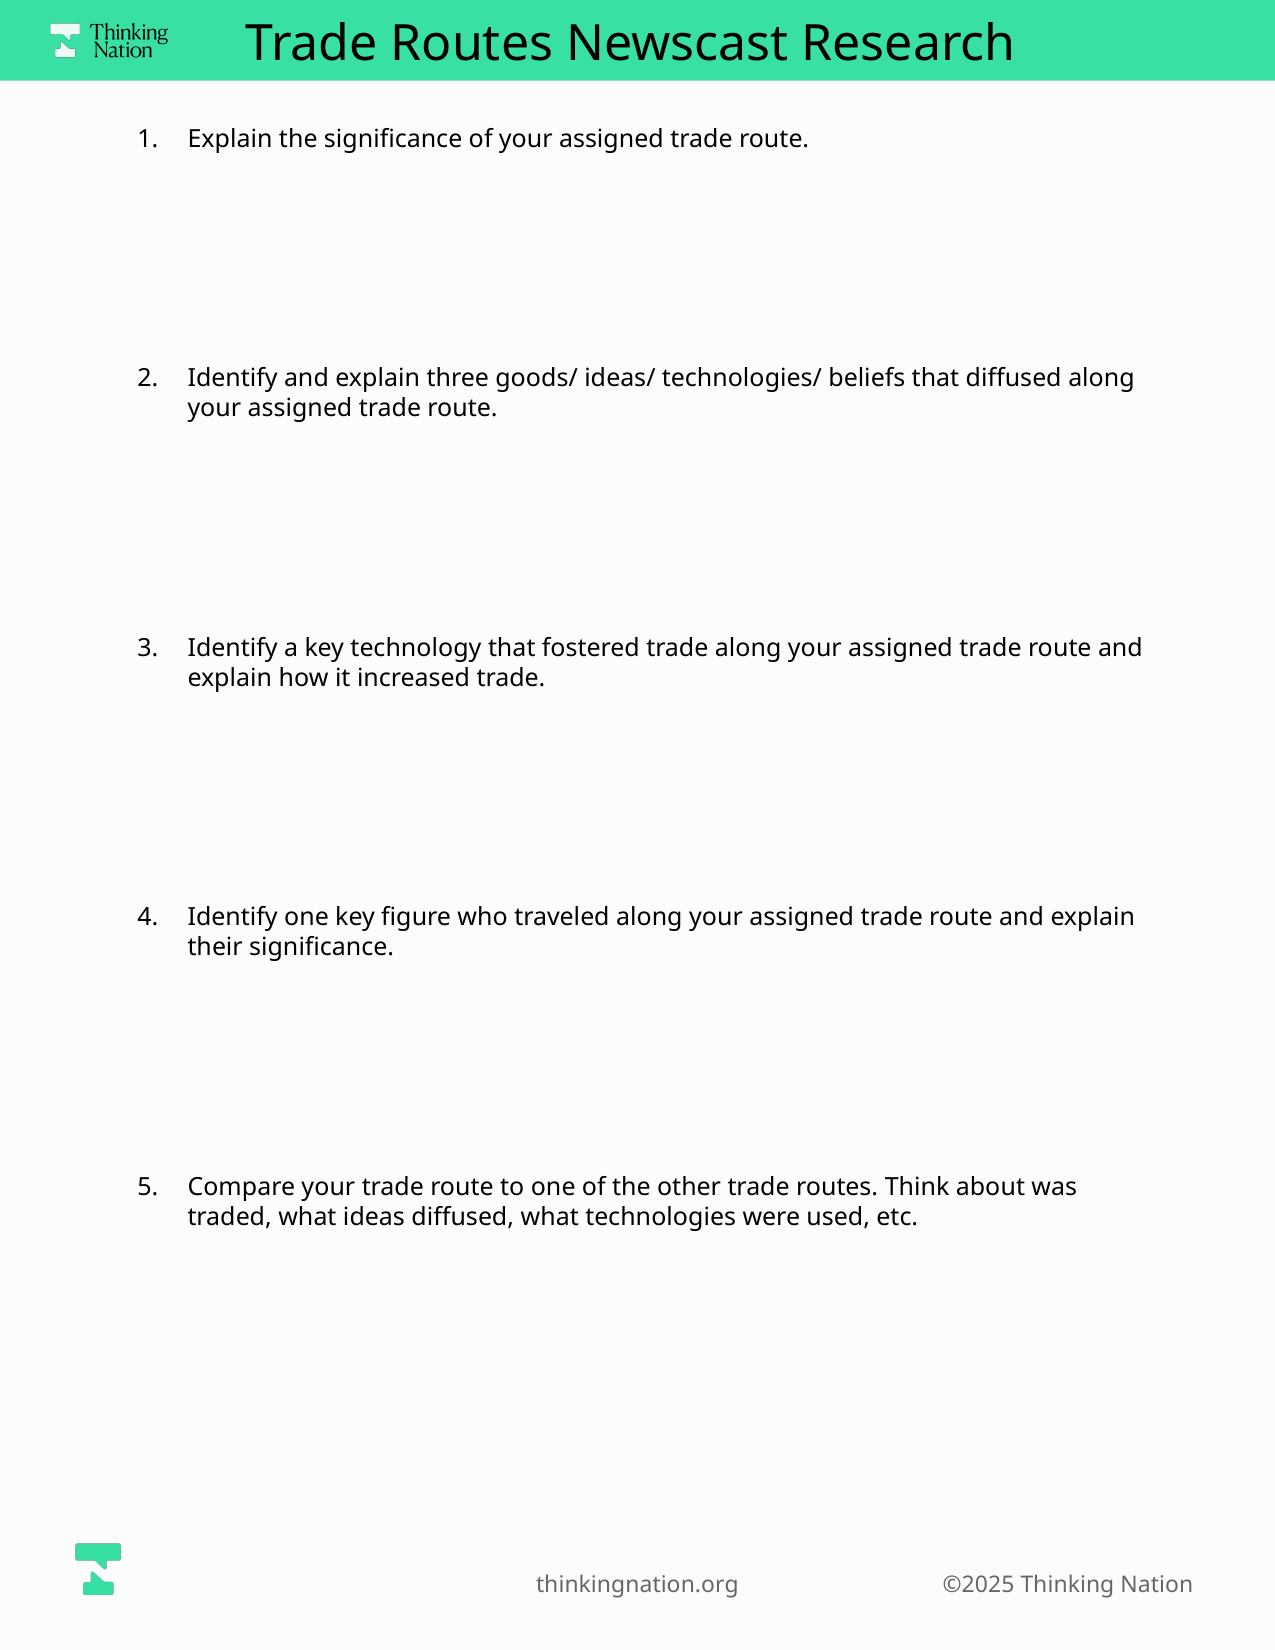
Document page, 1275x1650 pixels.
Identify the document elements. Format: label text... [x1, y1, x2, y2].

text_box Explain the significance of your assigned trade route. Identify and explain three goods/ ideas/ technologies/ beliefs that diffused along your assigned trade route. Identify a key technology that fostered trade along your assigned trade route and explain how it increased trade. Identify one key figure who traveled along your assigned trade route and explain their significance. Compare your trade route to one of the other trade routes. Think about was traded, what ideas diffused, what technologies were used, etc. [97, 107, 1178, 1455]
text_box thinkingnation.org [486, 1553, 789, 1605]
picture [36, 12, 172, 69]
picture [62, 1533, 134, 1605]
text_box ©2025 Thinking Nation [907, 1553, 1210, 1605]
text_box Trade Routes Newscast Research [0, 0, 1275, 81]
